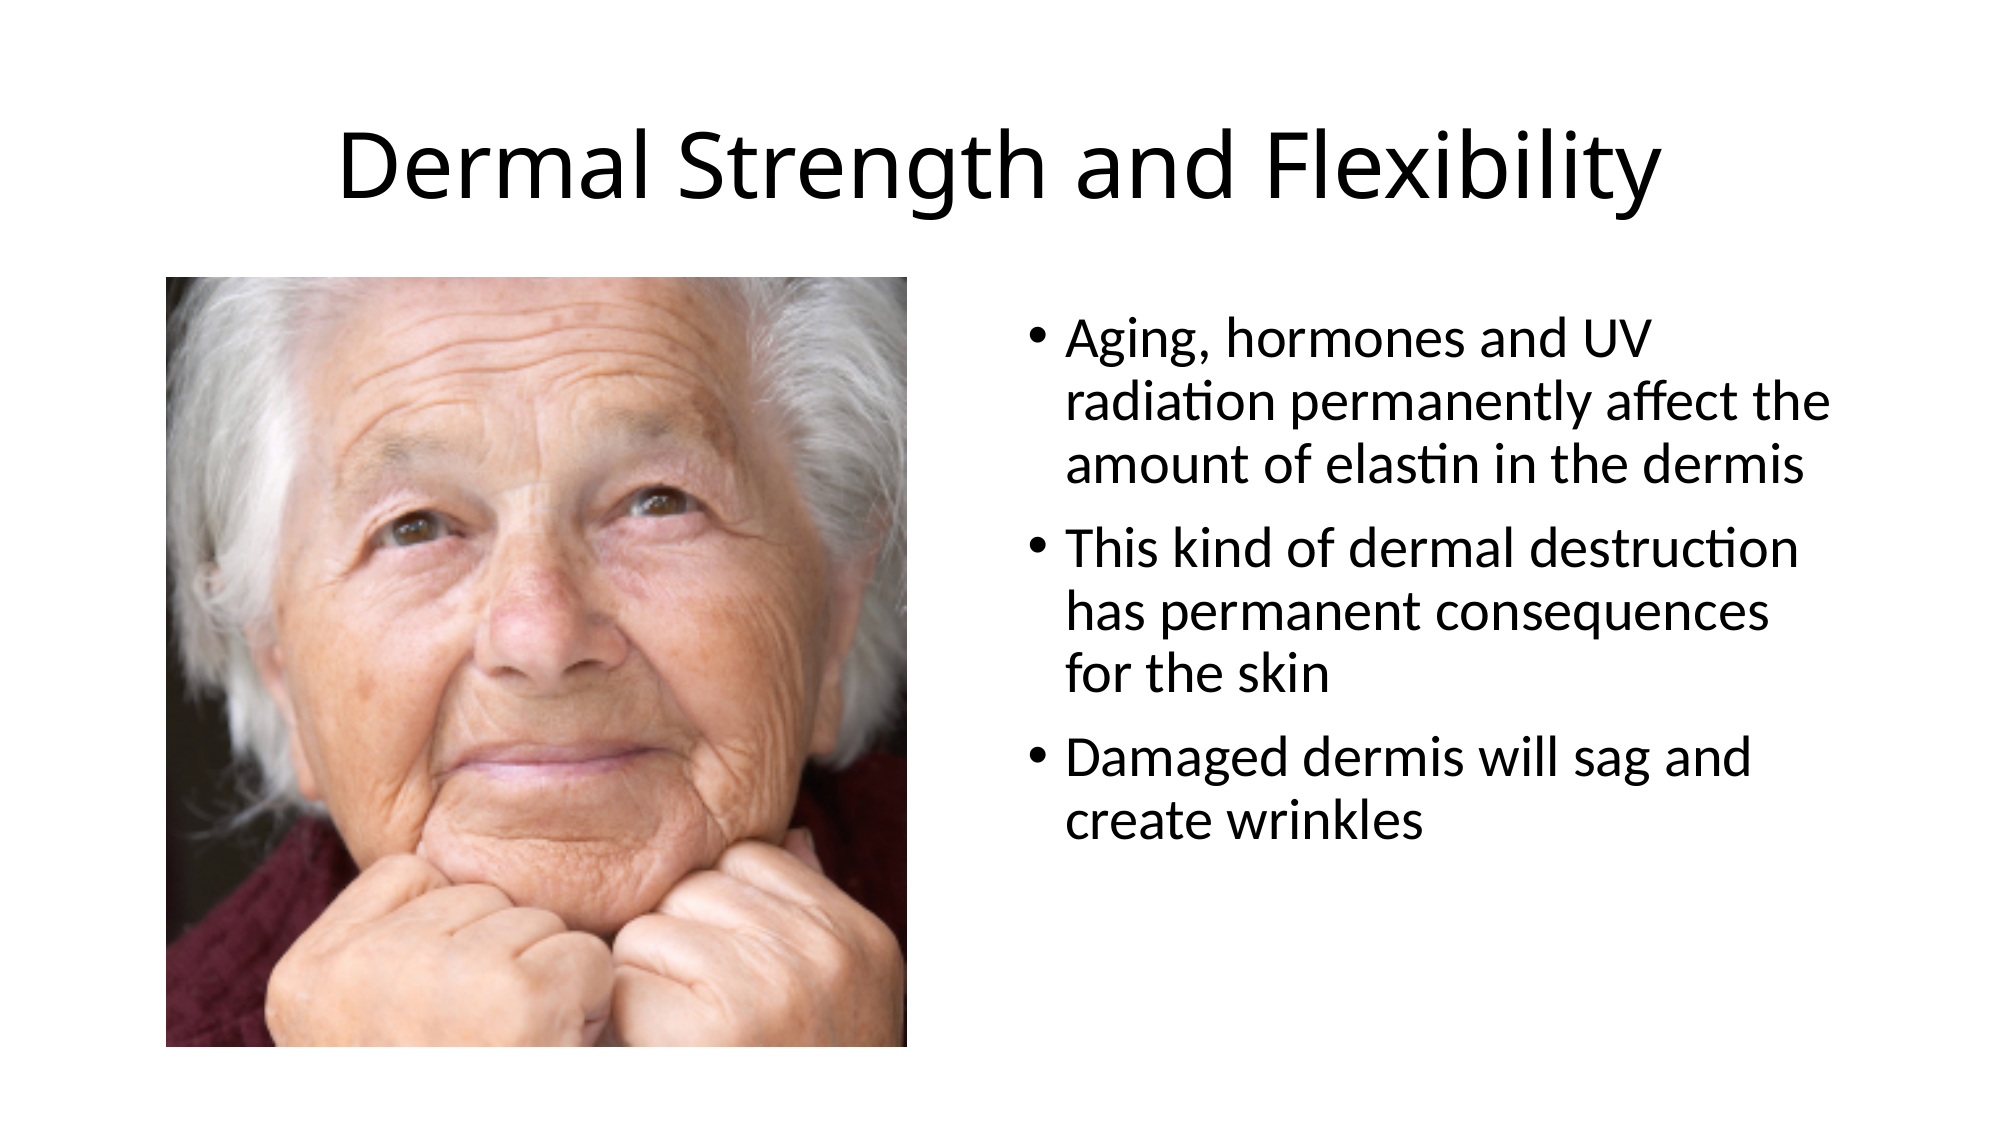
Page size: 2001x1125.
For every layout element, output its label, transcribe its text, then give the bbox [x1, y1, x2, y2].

picture [166, 277, 907, 1047]
list Aging, hormones and UV radiation permanently affect the amount of elastin in the dermis This kind of dermal destruction has permanent consequences for the skin Damaged dermis will sag and create wrinkles [1012, 299, 1863, 1014]
title Dermal Strength and Flexibility [137, 59, 1863, 278]
